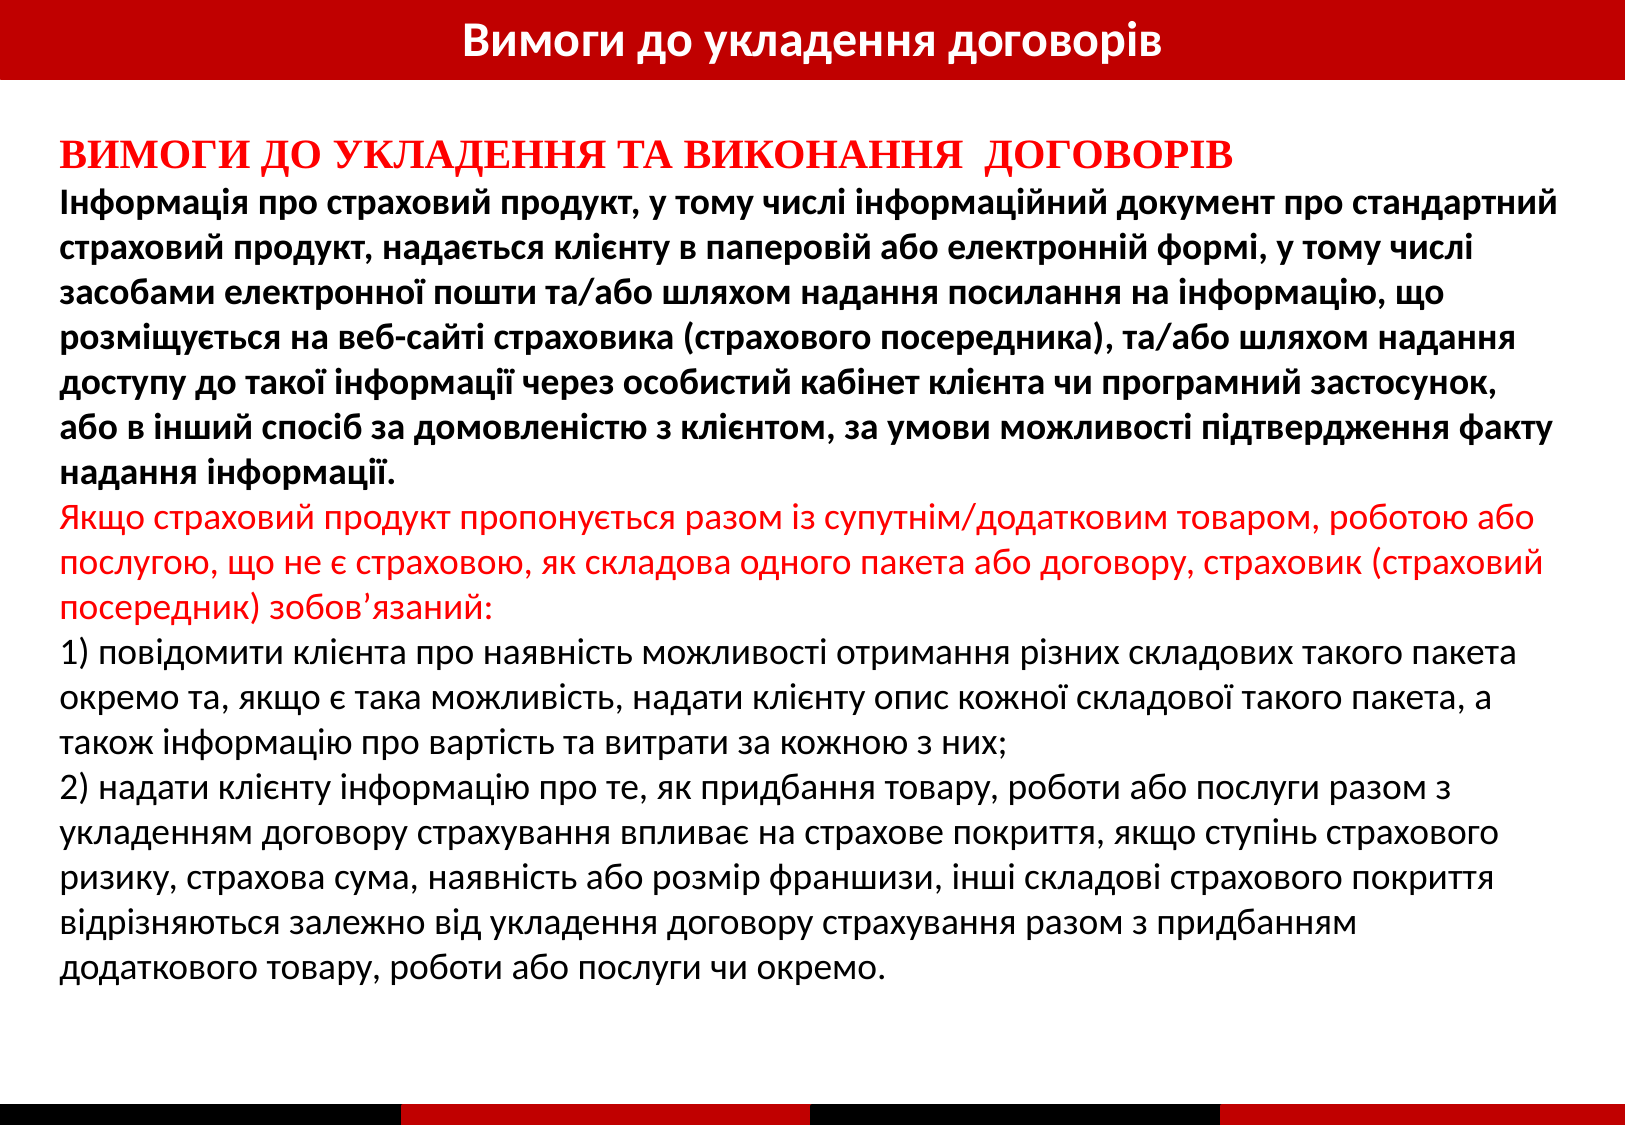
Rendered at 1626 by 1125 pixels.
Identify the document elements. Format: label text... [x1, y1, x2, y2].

text_box [401, 1104, 810, 1125]
text_box Вимоги до укладення договорів [0, 0, 1625, 80]
text_box [810, 1104, 1220, 1125]
text_box ВИМОГИ ДО УКЛАДЕННЯ ТА ВИКОНАННЯ ДОГОВОРІВ Інформація про страховий продукт, у тому числі інформаційний документ про стандартний страховий продукт, надається клієнту в паперовій або електронній формі, у тому числі засобами електронної пошти та/або шляхом надання посилання на інформацію, що розміщується на веб-сайті страховика (страхового посередника), та/або шляхом надання доступу до такої інформації через особистий кабінет клієнта чи програмний застосунок, або в інший спосіб за домовленістю з клієнтом, за умови можливості підтвердження факту надання інформації. Якщо страховий продукт пропонується разом із супутнім/додатковим товаром, роботою або послугою, що не є страховою, як складова одного пакета або договору, страховик (страховий посередник) зобов’язаний: 1) повідомити клієнта про наявність можливості отримання різних складових такого пакета окремо та, якщо є така можливість, надати клієнту опис кожної складової такого пакета, а також інформацію про вартість та витрати за кожною з них; 2) надати клієнту інформацію про те, як придбання товару, роботи або послуги разом з укладенням договору страхування впливає на страхове покриття, якщо ступінь страхового ризику, страхова сума, наявність або розмір франшизи, інші складові страхового покриття відрізняються залежно від укладення договору страхування разом з придбанням додаткового товару, роботи або послуги чи окремо. [44, 119, 1581, 1045]
text_box [0, 1104, 401, 1125]
text_box [1220, 1104, 1625, 1125]
